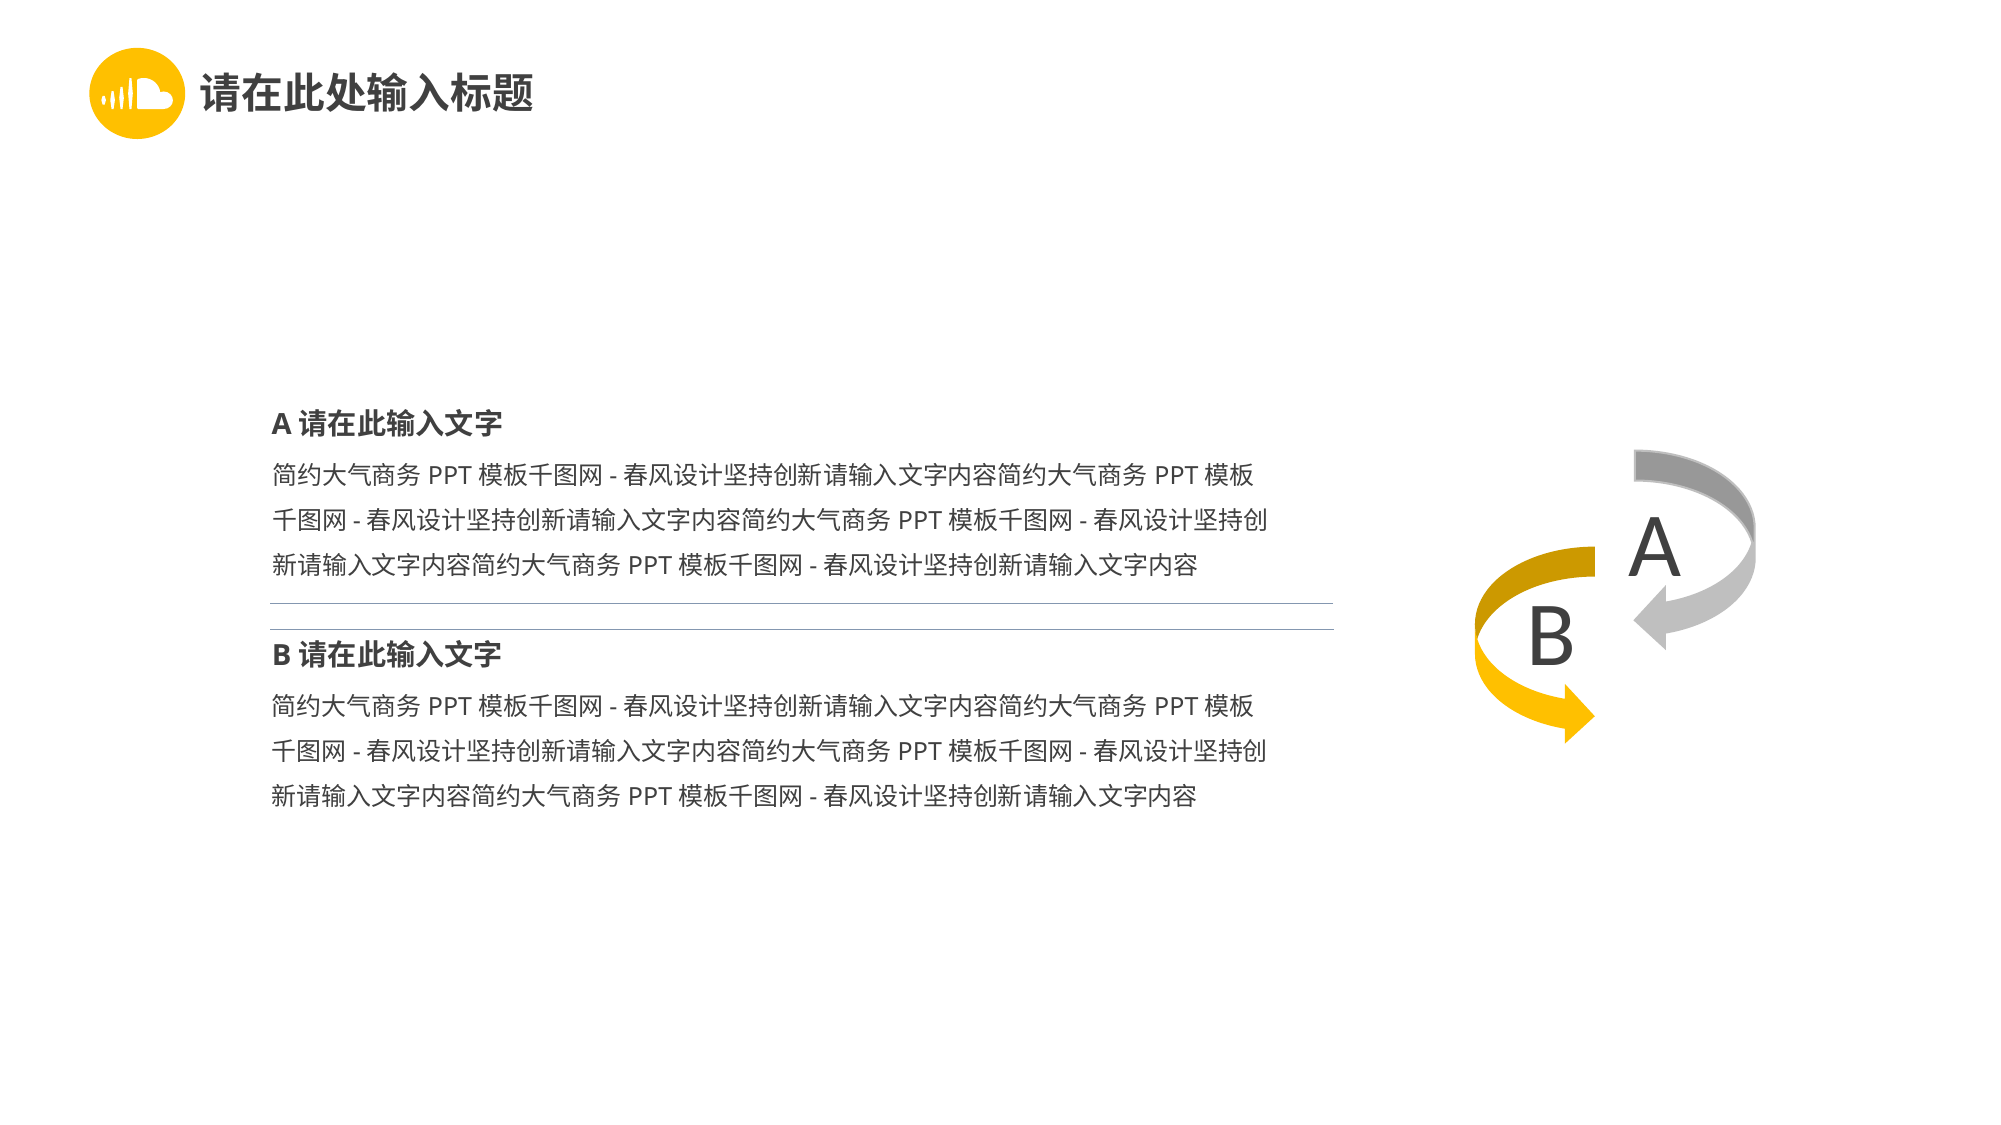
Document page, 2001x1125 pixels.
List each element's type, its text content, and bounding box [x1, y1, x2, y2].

text_box B请在此输入文字 [257, 629, 519, 679]
text_box [1473, 567, 1597, 747]
text_box 简约大气商务PPT模板千图网-春风设计坚持创新请输入文字内容简约大气商务PPT模板千图网-春风设计坚持创新请输入文字内容简约大气商务PPT模板千图网-春风设计坚持创新请输入文字内容简约大气商务PPT模板千图网-春风设计坚持创新请输入文字内容 [257, 437, 1287, 587]
text_box [1633, 449, 1756, 651]
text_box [89, 47, 549, 139]
text_box B [1511, 566, 1592, 692]
text_box 简约大气商务PPT模板千图网-春风设计坚持创新请输入文字内容简约大气商务PPT模板千图网-春风设计坚持创新请输入文字内容简约大气商务PPT模板千图网-春风设计坚持创新请输入文字内容简约大气商务PPT模板千图网-春风设计坚持创新请输入文字内容 [257, 668, 1286, 818]
text_box A请在此输入文字 [256, 398, 519, 448]
text_box A [1613, 477, 1697, 603]
text_box [1513, 545, 1596, 578]
